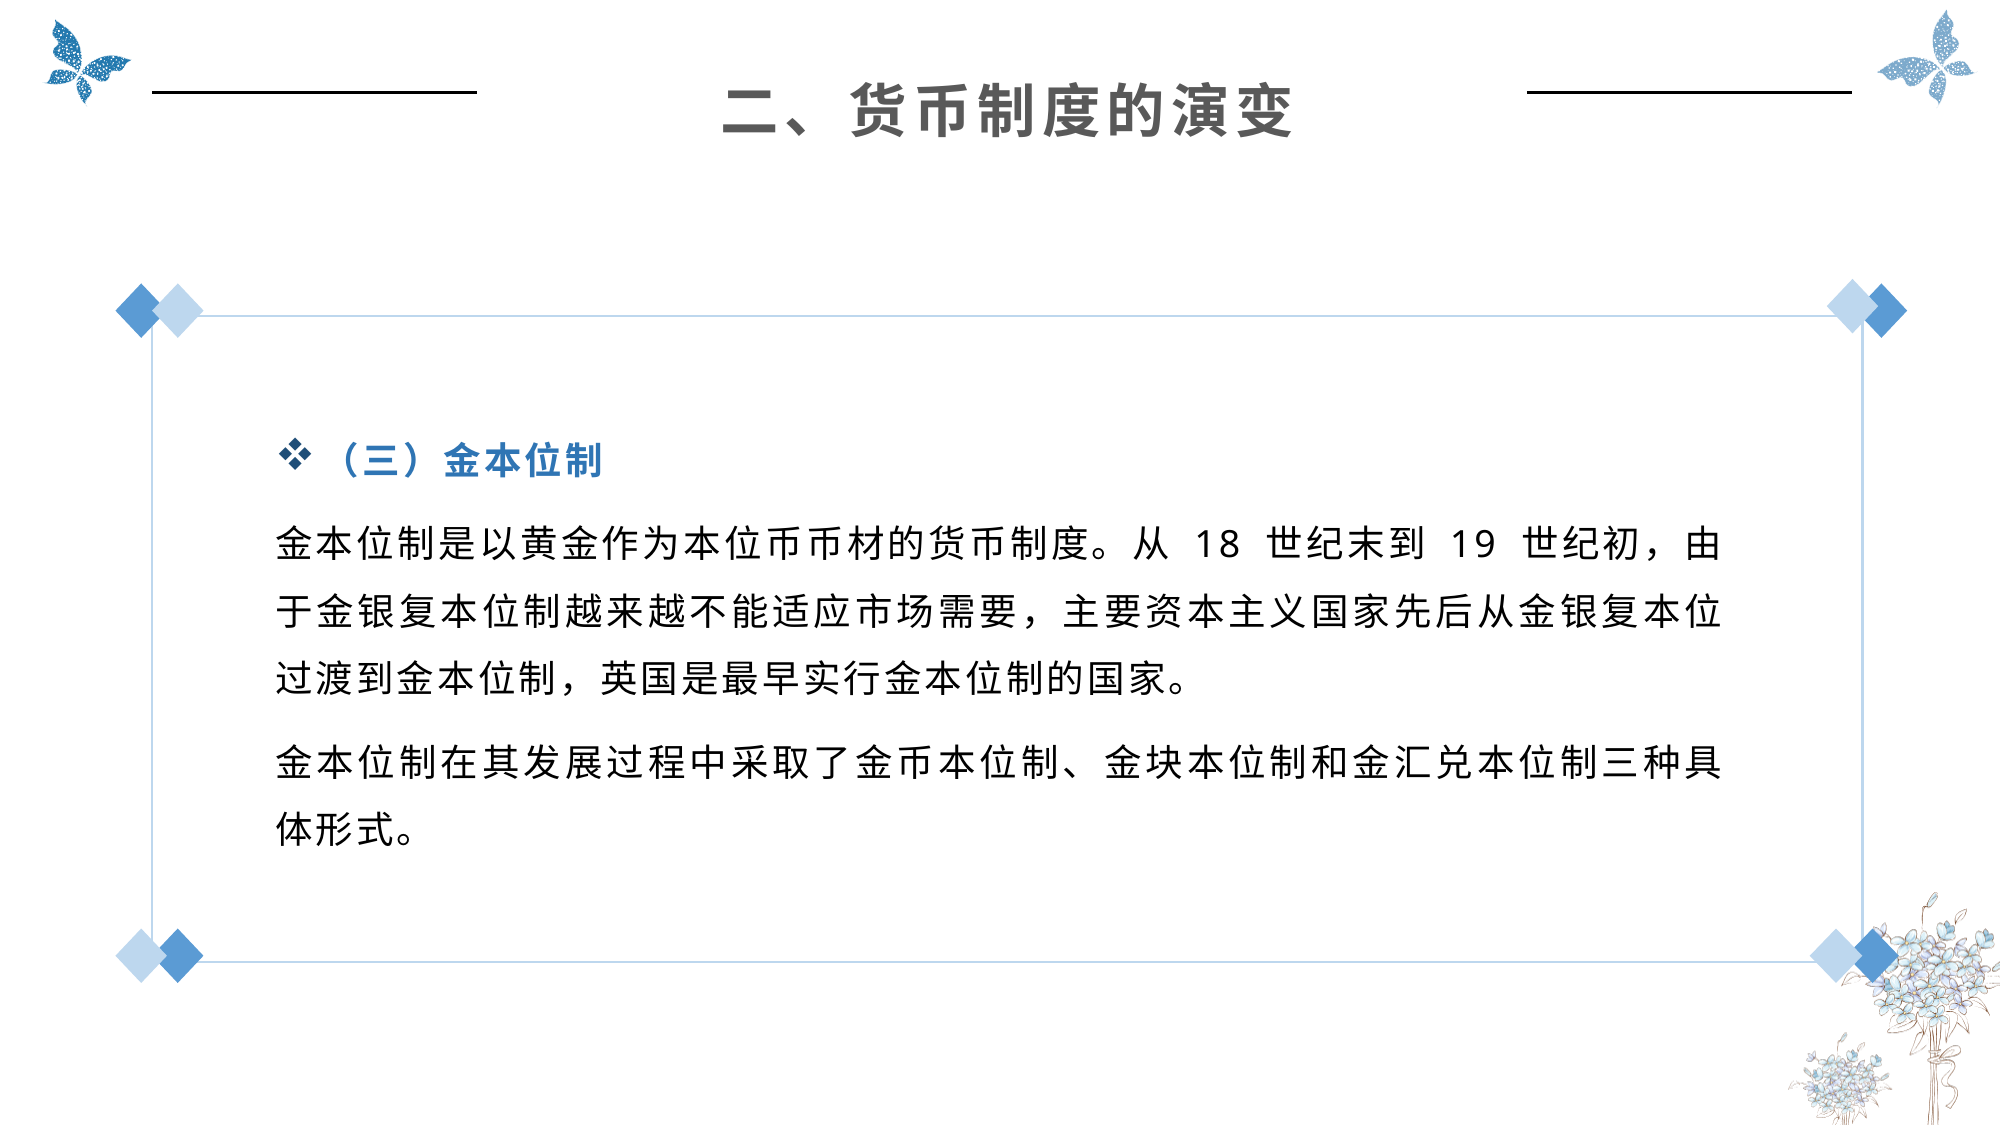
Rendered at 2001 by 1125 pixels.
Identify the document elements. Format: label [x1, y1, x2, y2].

text_box [151, 66, 1852, 153]
picture [1788, 892, 2000, 1125]
text_box [115, 278, 1908, 983]
